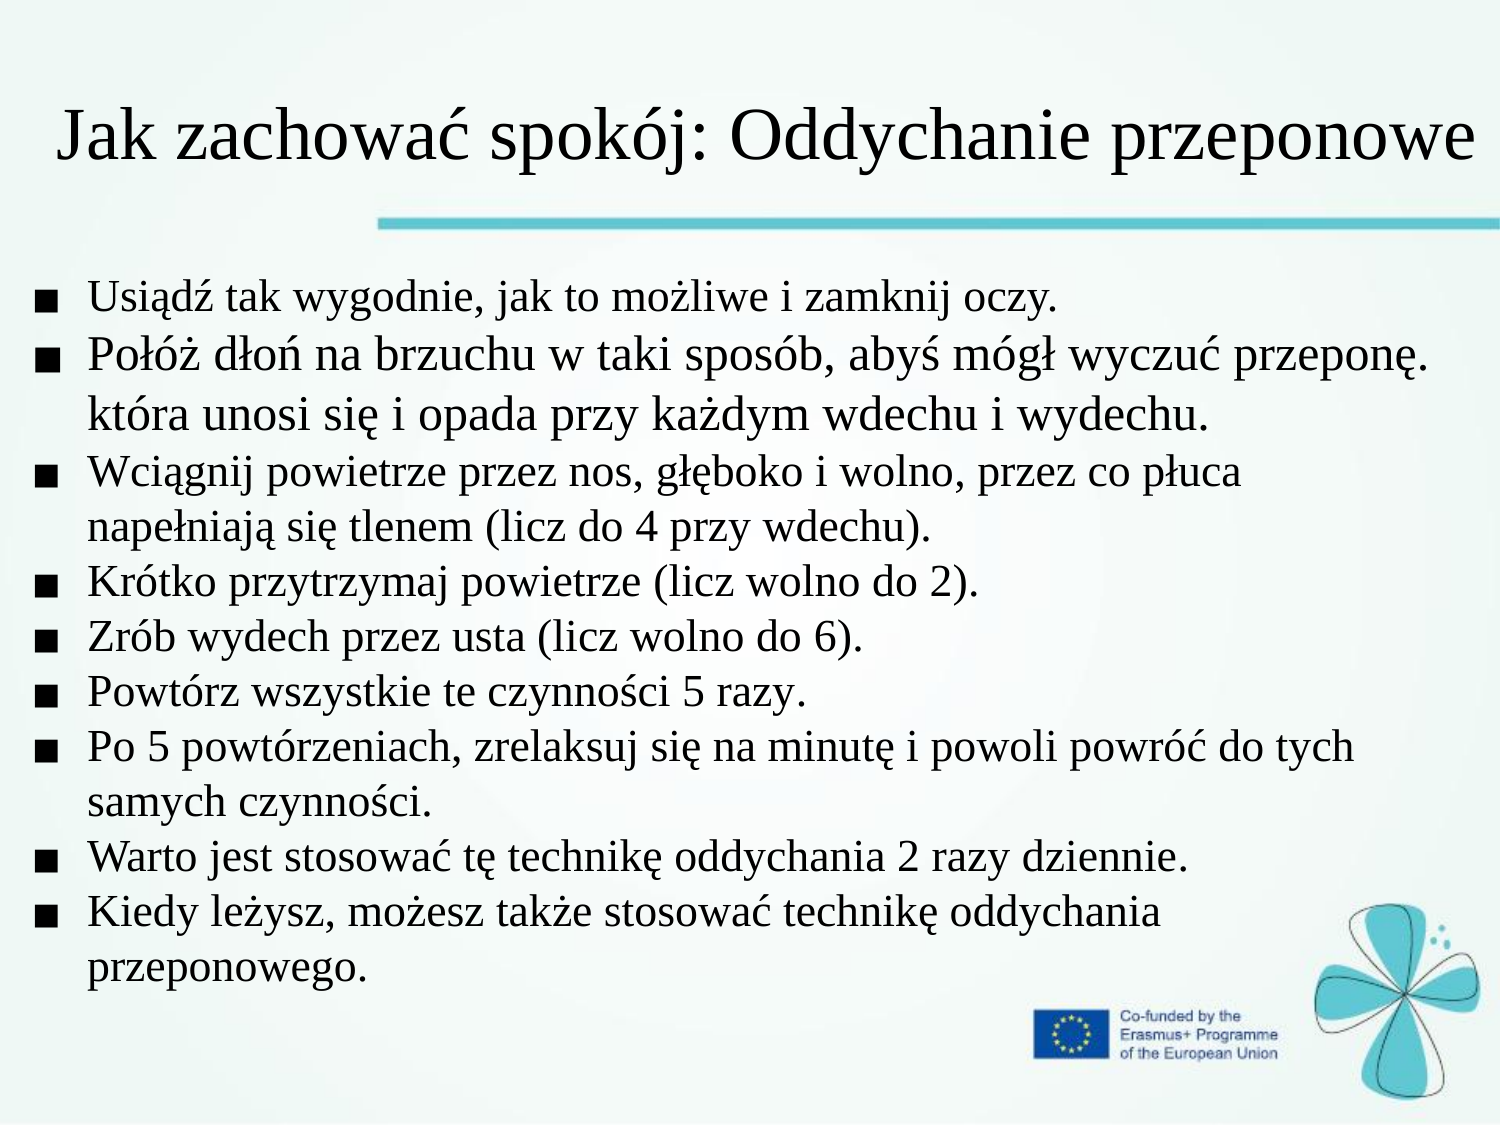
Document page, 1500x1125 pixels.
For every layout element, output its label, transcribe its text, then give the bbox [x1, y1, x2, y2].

text_box Usiądź tak wygodnie, jak to możliwe i zamknij oczy. Połóż dłoń na brzuchu w taki sposób, abyś mógł wyczuć przeponę. która unosi się i opada przy każdym wdechu i wydechu. Wciągnij powietrze przez nos, głęboko i wolno, przez co płuca napełniają się tlenem (licz do 4 przy wdechu). Krótko przytrzymaj powietrze (licz wolno do 2). Zrób wydech przez usta (licz wolno do 6). Powtórz wszystkie te czynności 5 razy. Po 5 powtórzeniach, zrelaksuj się na minutę i powoli powróć do tych samych czynności. Warto jest stosować tę technikę oddychania 2 razy dziennie. Kiedy leżysz, możesz także stosować technikę oddychania przeponowego. [15, 258, 1455, 998]
picture [0, 0, 1500, 1125]
text_box Jak zachować spokój: Oddychanie przeponowe [33, 77, 1500, 183]
